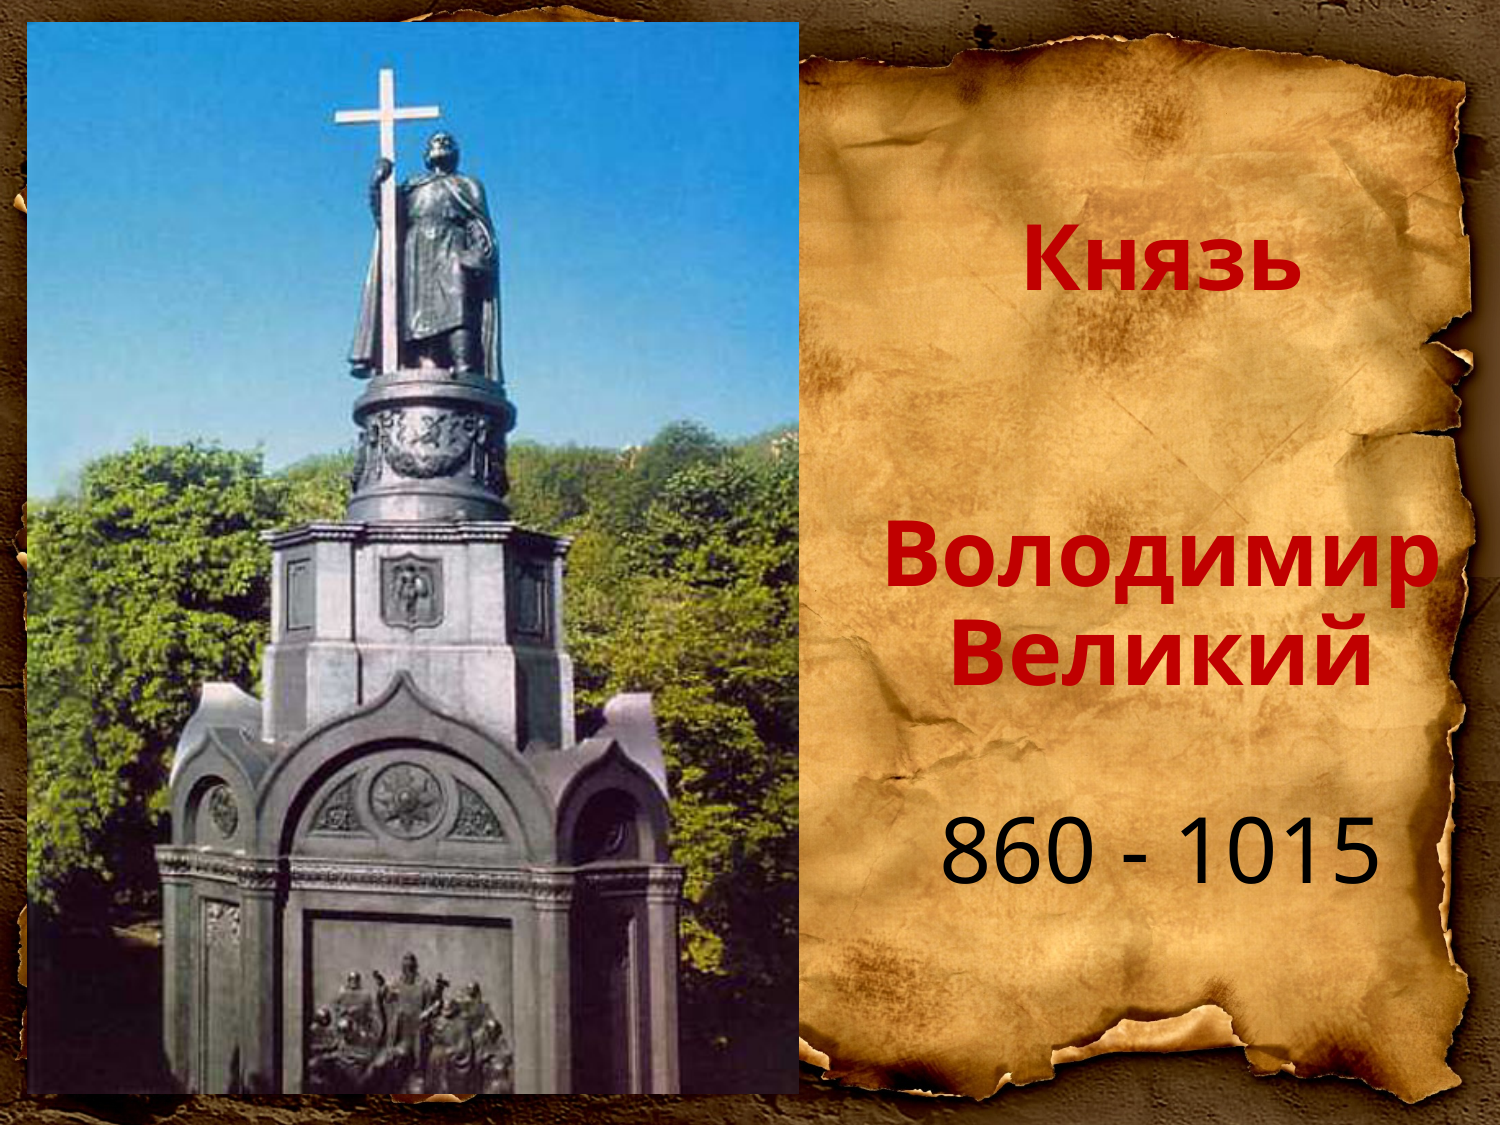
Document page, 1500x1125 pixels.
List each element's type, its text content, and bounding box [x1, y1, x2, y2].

picture [0, 0, 1500, 1125]
title Князь Володимир Великий 860 - 1015 [856, 59, 1468, 1055]
